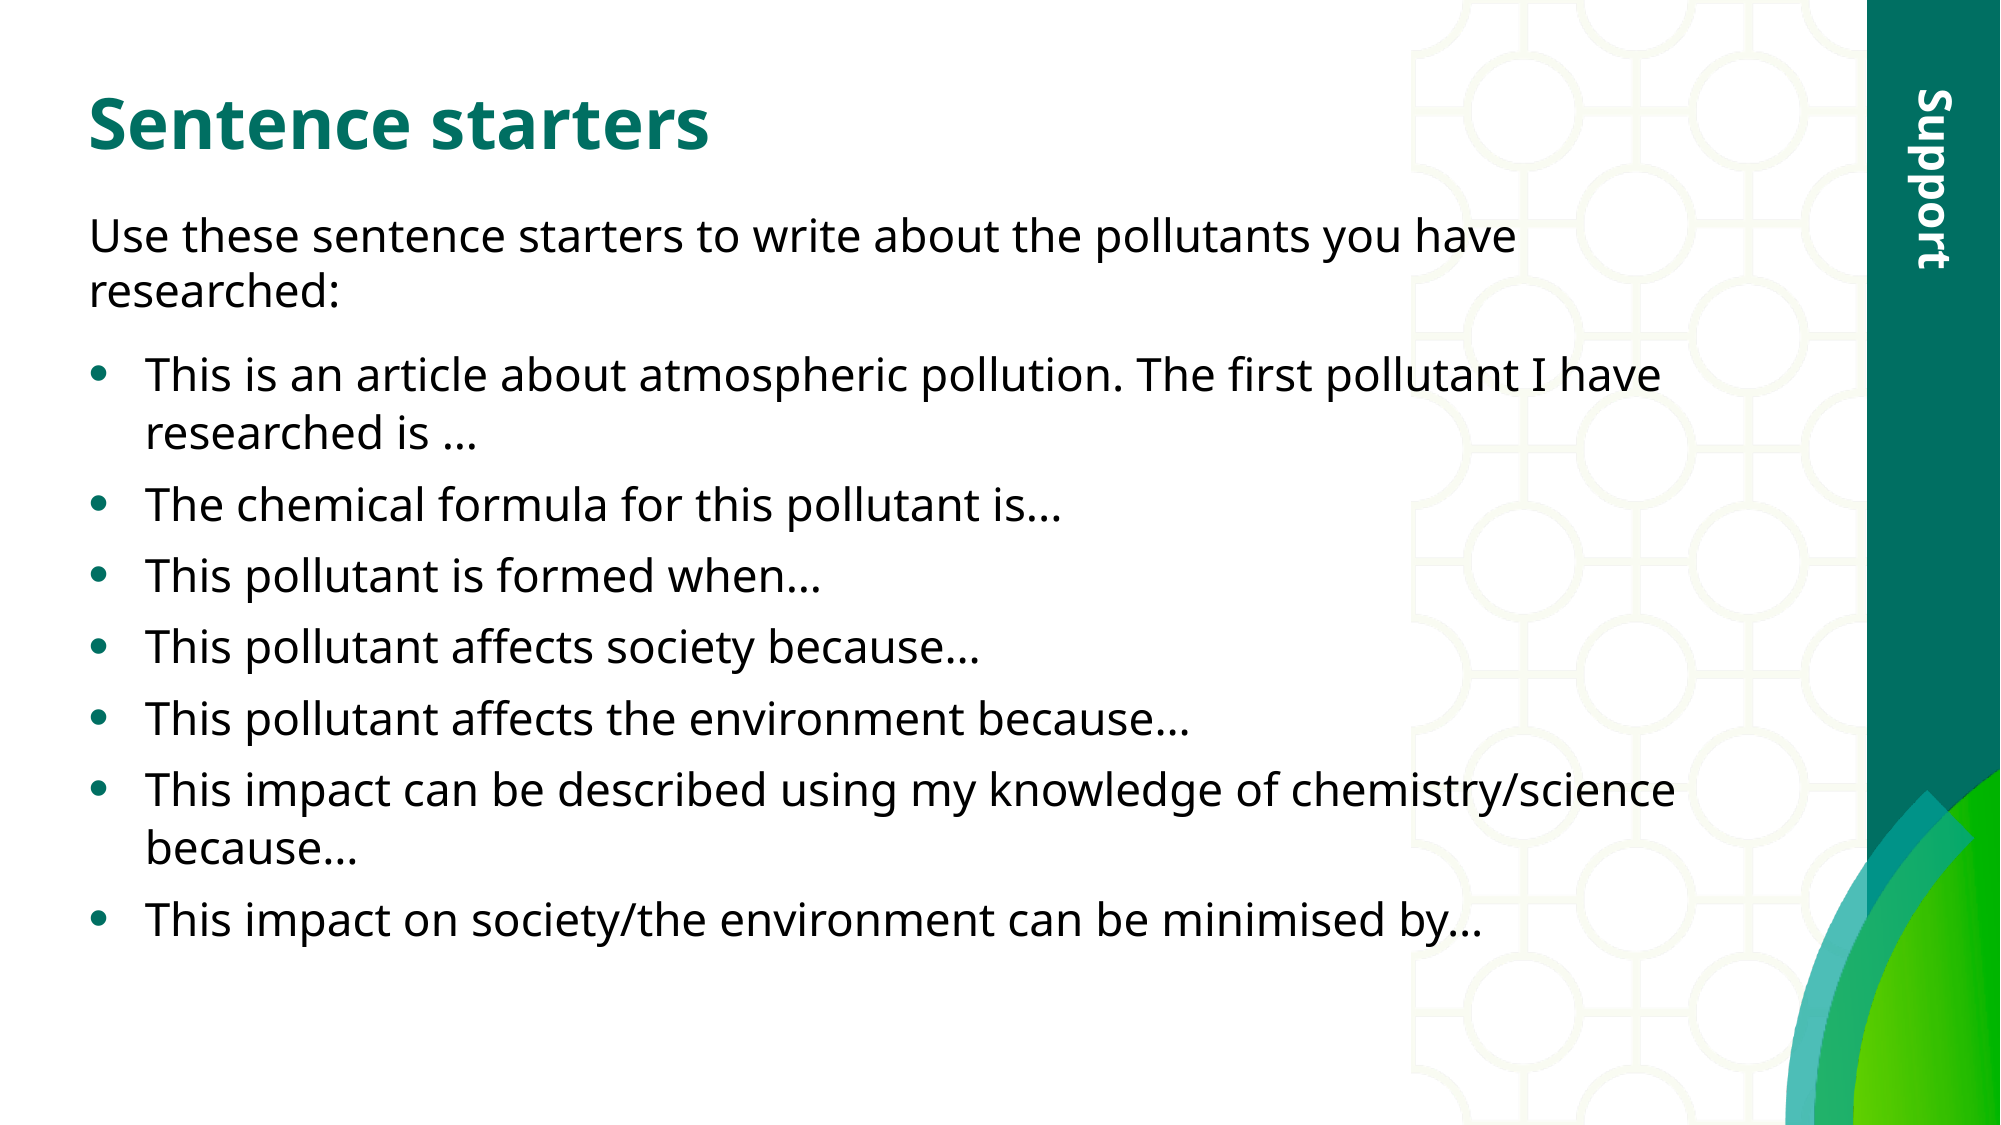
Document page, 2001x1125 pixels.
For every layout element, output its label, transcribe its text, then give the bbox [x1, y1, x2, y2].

list Use these sentence starters to write about the pollutants you have researched: This is an article about atmospheric pollution. The first pollutant I have researched is … The chemical formula for this pollutant is... This pollutant is formed when… This pollutant affects society because… This pollutant affects the environment because… This impact can be described using my knowledge of chemistry/science because… This impact on society/the environment can be minimised by… [88, 206, 1743, 1034]
text_box Support [1867, 88, 2000, 765]
picture [1411, 0, 2001, 1125]
title Sentence starters [88, 88, 1743, 161]
